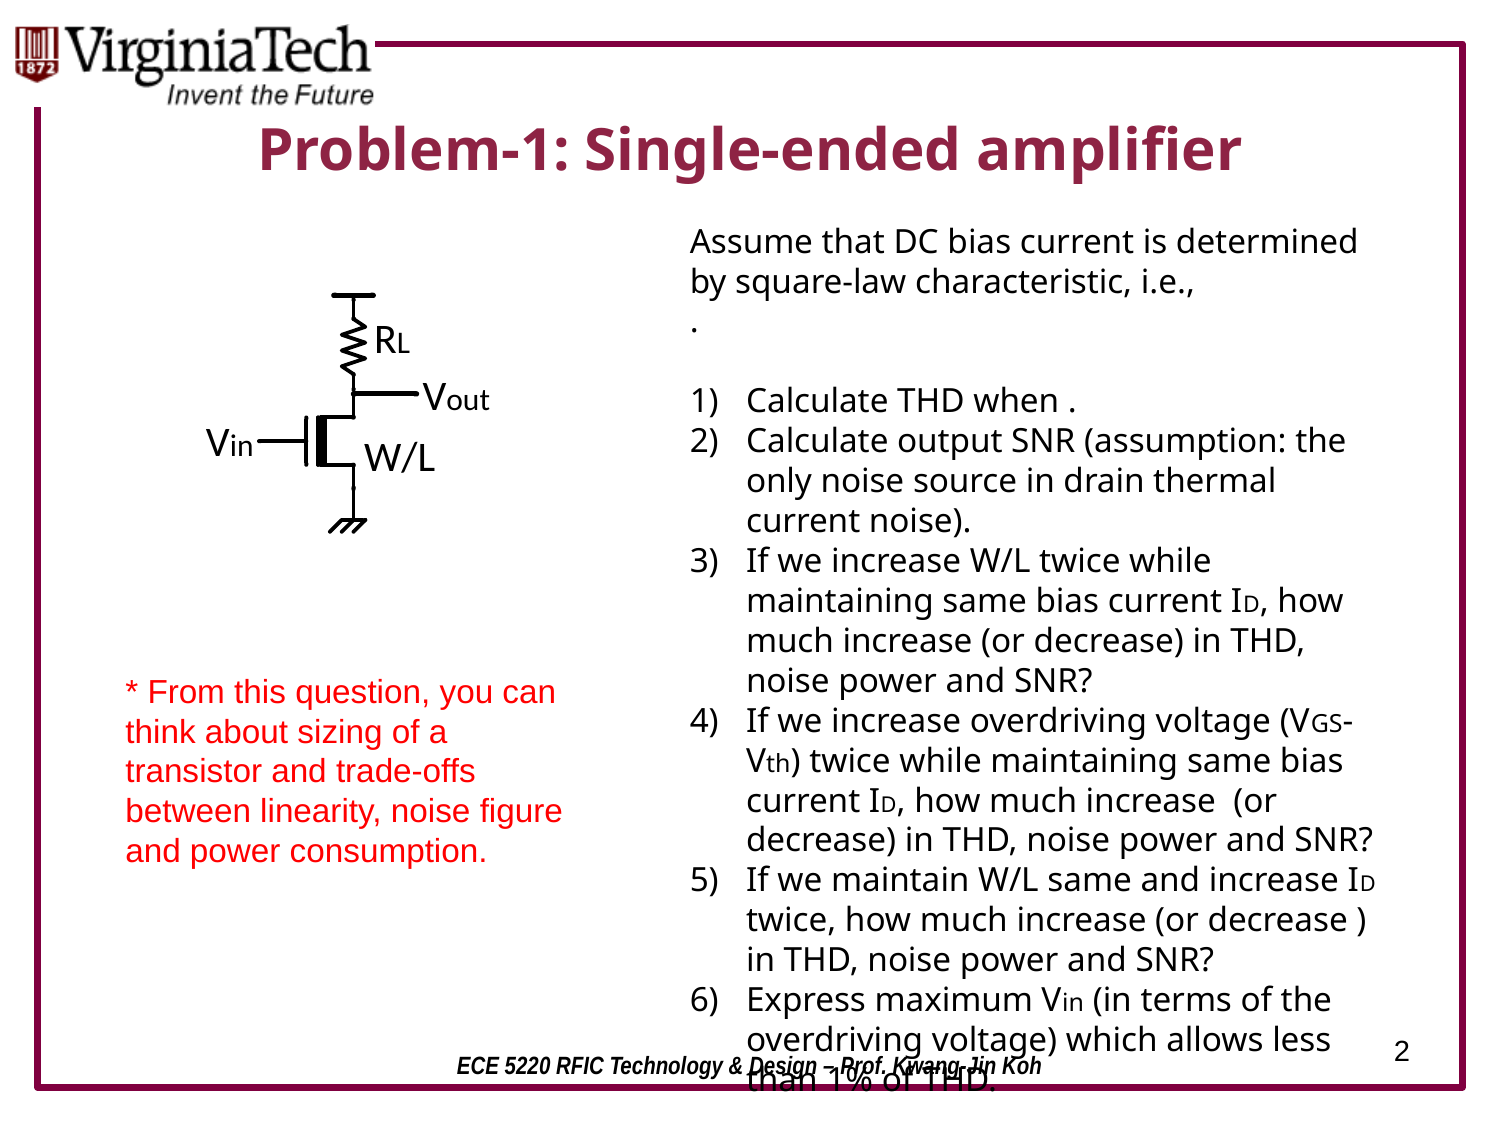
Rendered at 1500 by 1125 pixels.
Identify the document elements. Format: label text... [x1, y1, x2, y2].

text_box * From this question, you can think about sizing of a transistor and trade-offs between linearity, noise figure and power consumption. [110, 662, 586, 877]
picture [199, 287, 497, 540]
title Problem-1: Single-ended amplifier [75, 104, 1425, 213]
slide_number 2 [1074, 1024, 1425, 1103]
picture [15, 24, 375, 107]
